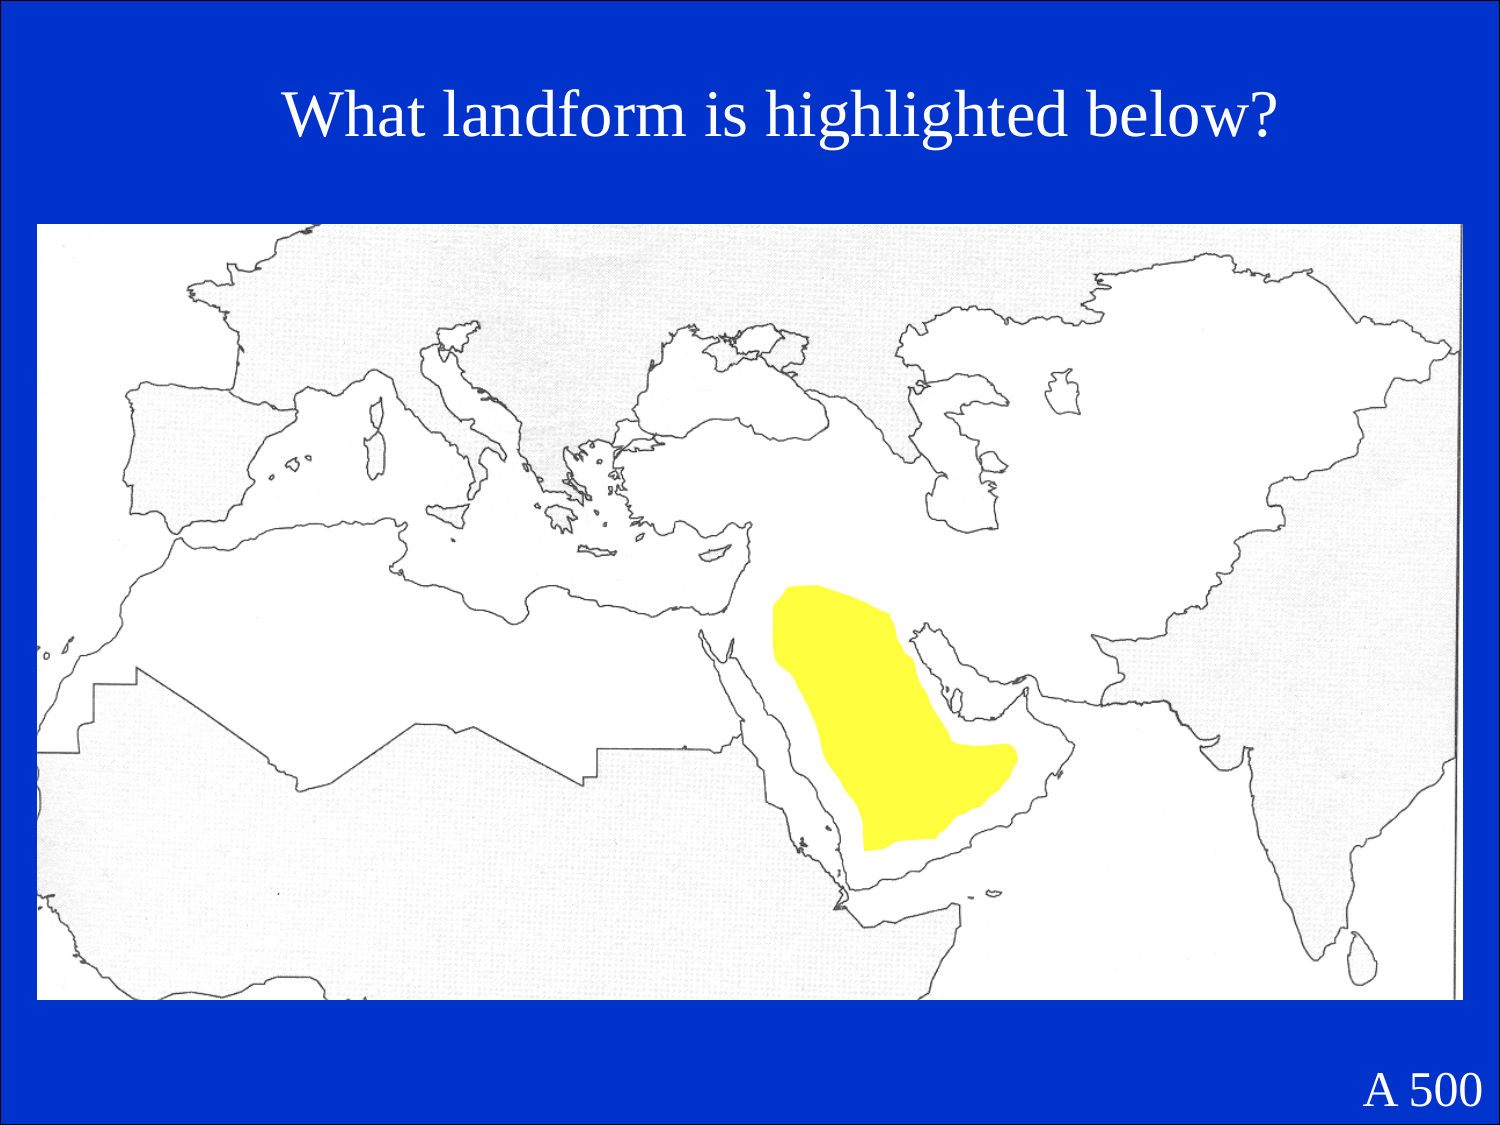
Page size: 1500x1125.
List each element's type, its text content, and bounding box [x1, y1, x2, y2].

text_box A 500 [1347, 1049, 1499, 1125]
text_box [0, 0, 1500, 1125]
picture [37, 224, 1463, 1001]
text_box What landform is highlighted below? [262, 62, 1300, 158]
